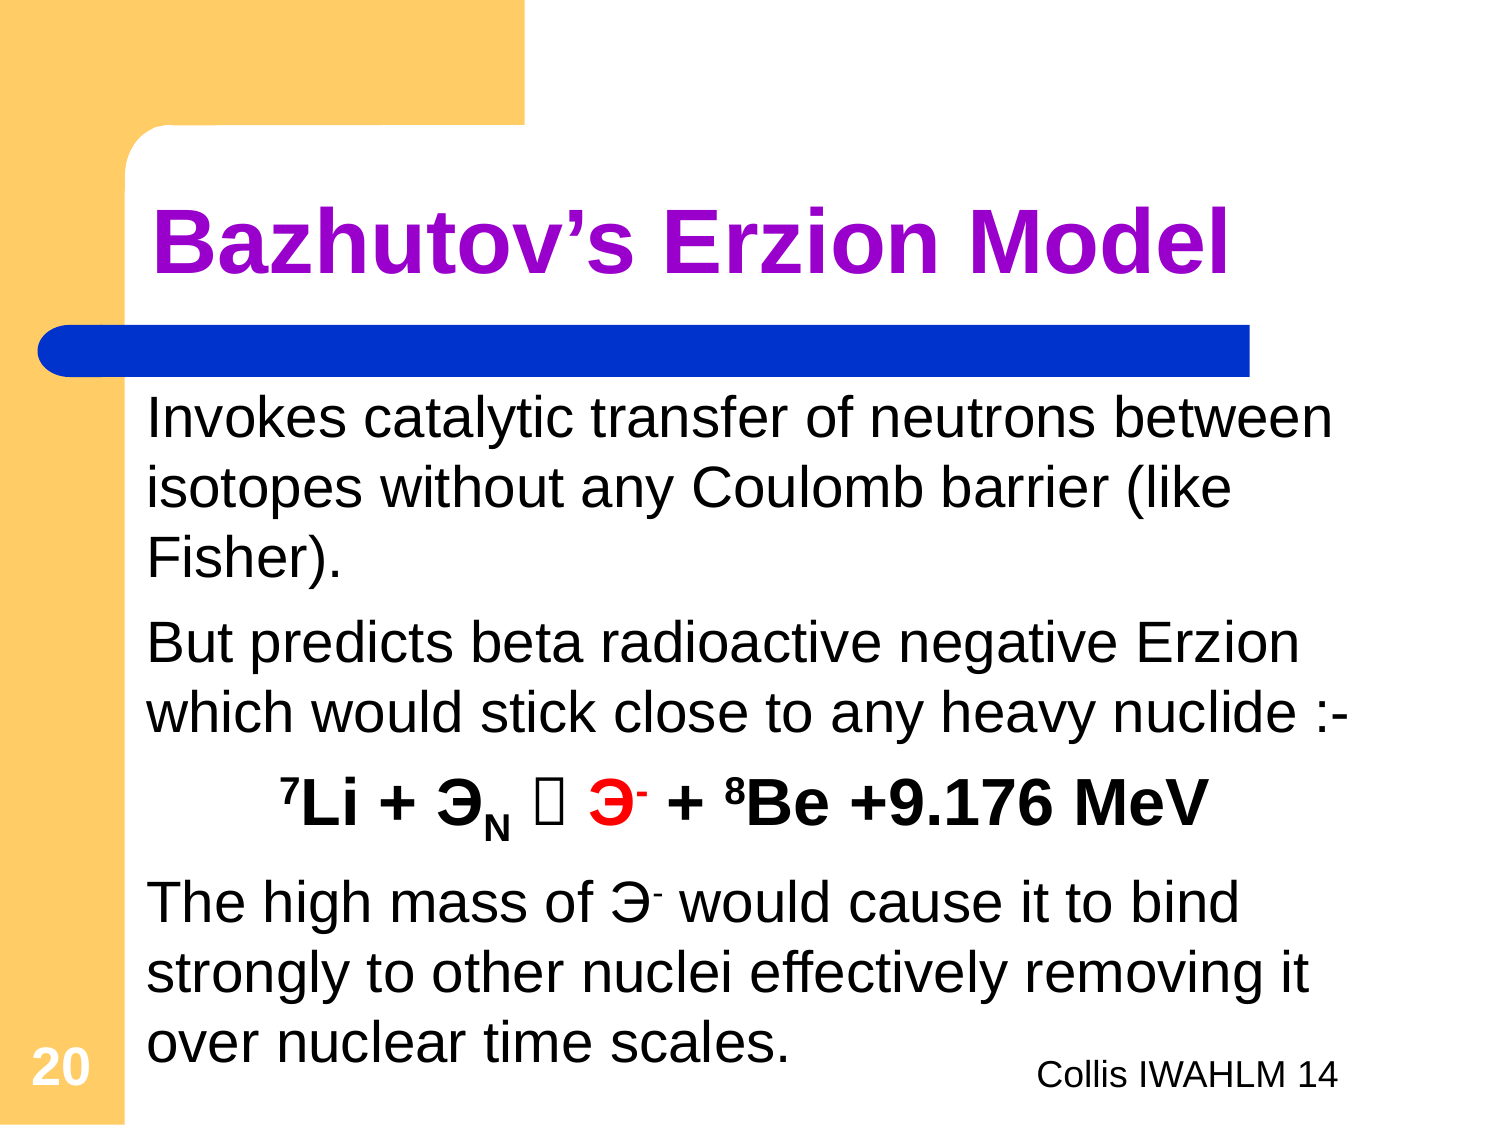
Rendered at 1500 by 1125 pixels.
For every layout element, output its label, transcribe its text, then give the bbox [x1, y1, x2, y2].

text_box Bazhutov’s Erzion Model [136, 136, 1413, 301]
text_box 20 [13, 1023, 111, 1105]
text_box Invokes catalytic transfer of neutrons between isotopes without any Coulomb barrier (like Fisher). But predicts beta radioactive negative Erzion which would stick close to any heavy nuclide :- 7Li + ЭN  Э- + 8Be +9.176 MeV The high mass of Э- would cause it to bind strongly to other nuclei effectively removing it over nuclear time scales. [131, 371, 1394, 1105]
footer Collis IWAHLM 14 [949, 1024, 1426, 1103]
